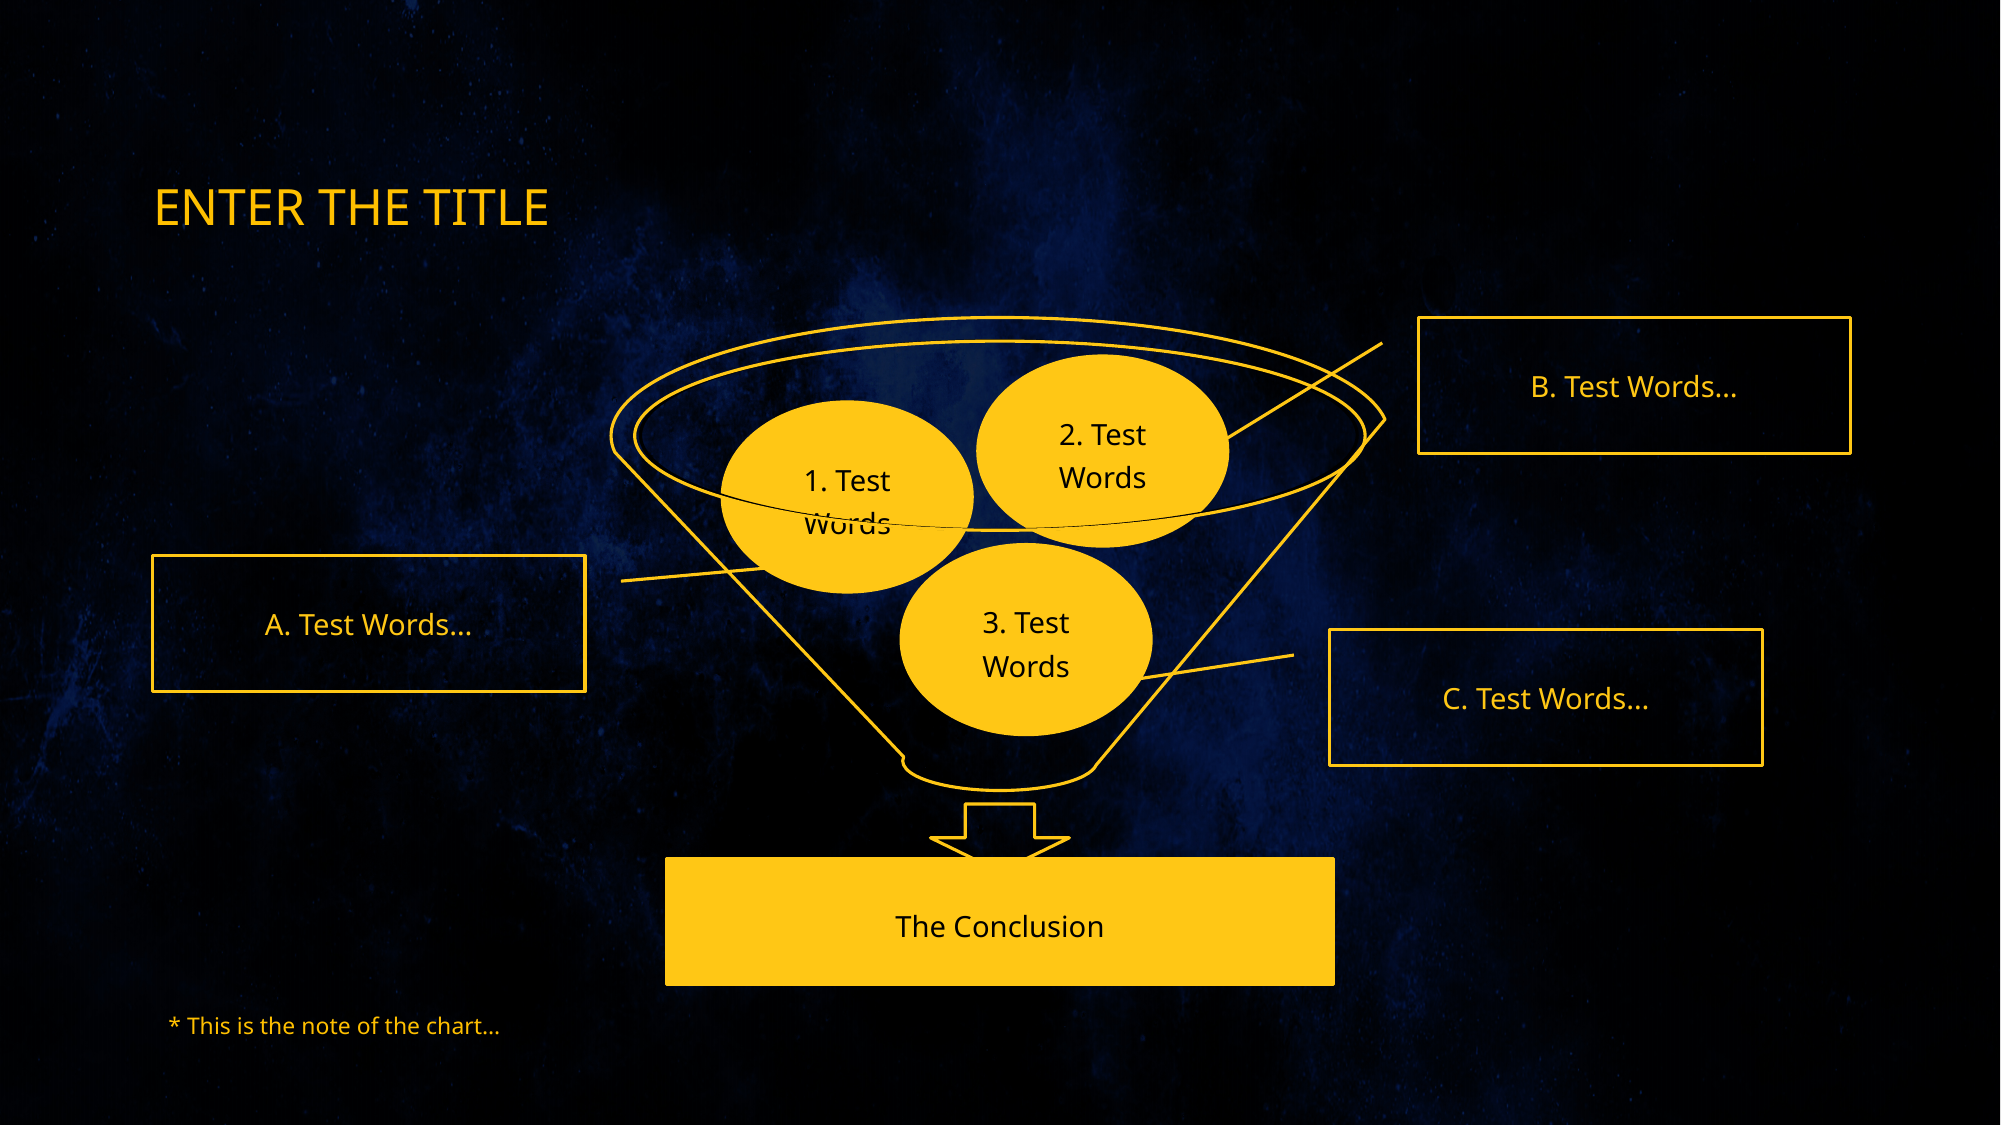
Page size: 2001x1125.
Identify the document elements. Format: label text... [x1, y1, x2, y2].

text_box ENTER THE TITLE [138, 167, 566, 243]
text_box A. Test Words… [151, 554, 587, 694]
picture [0, 0, 2001, 1125]
text_box * This is the note of the chart… [153, 1003, 516, 1047]
text_box C. Test Words… [1394, 627, 1764, 768]
text_box B. Test Words… [1416, 315, 1853, 455]
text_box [610, 317, 1390, 986]
